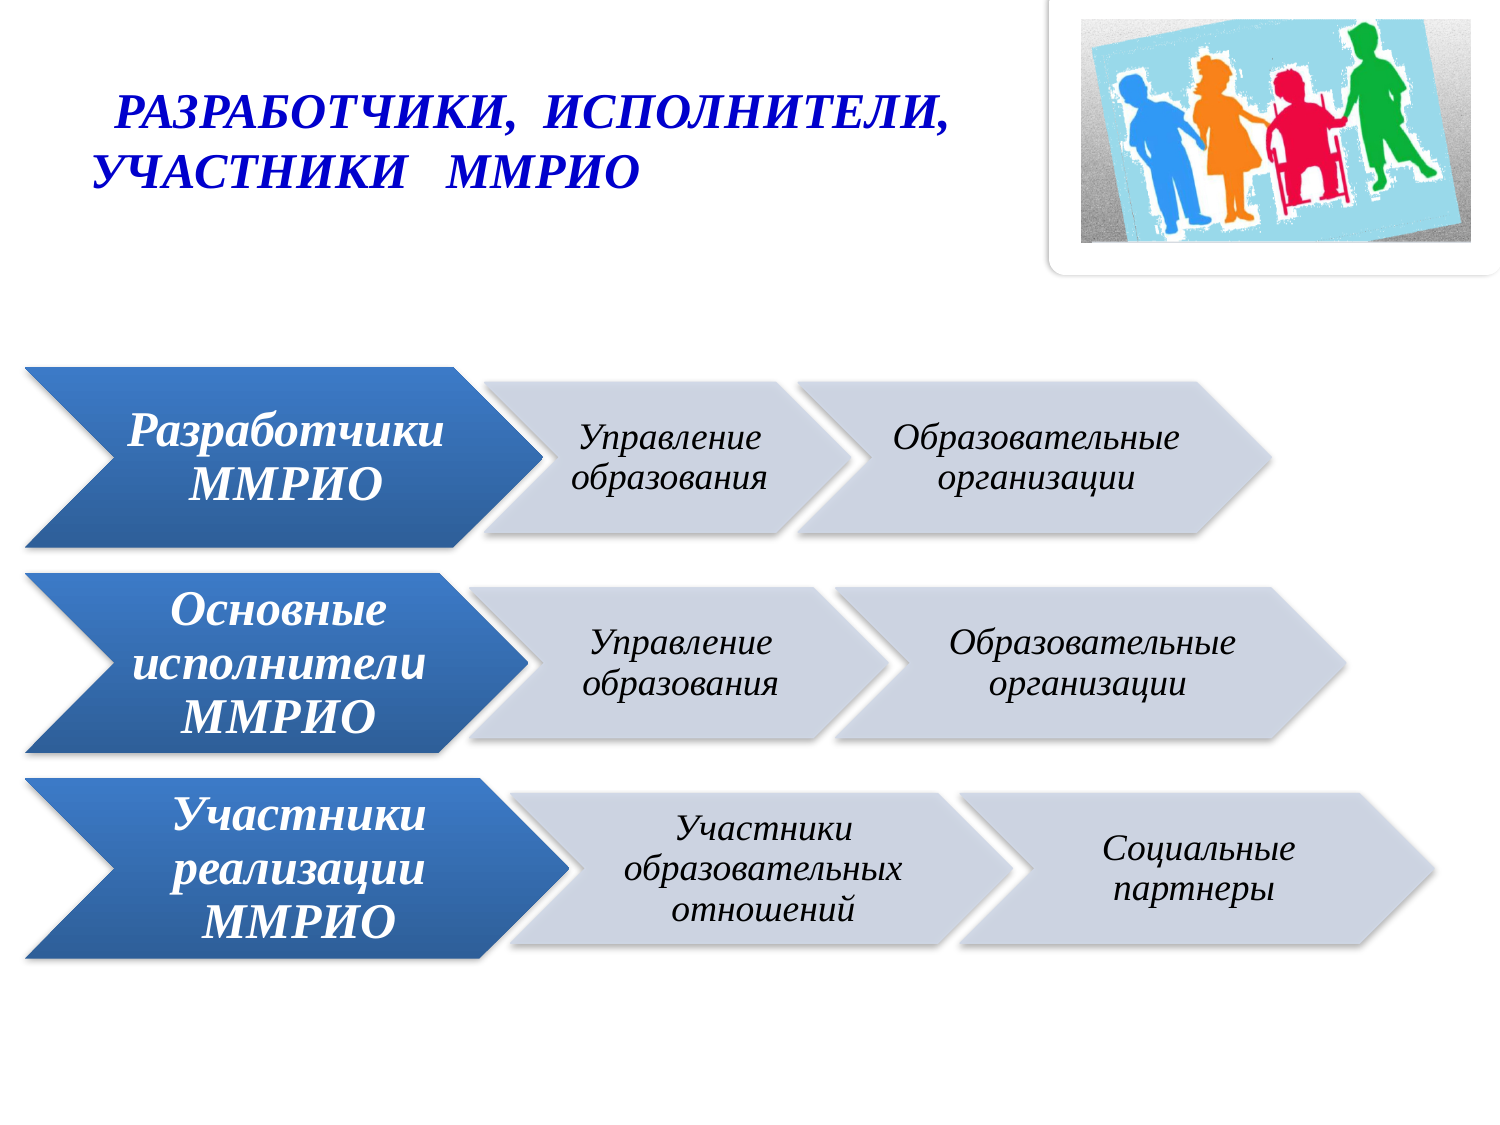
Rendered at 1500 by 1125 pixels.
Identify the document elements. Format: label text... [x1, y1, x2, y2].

picture [1080, 18, 1471, 244]
title РАЗРАБОТЧИКИ, ИСПОЛНИТЕЛИ, УЧАСТНИКИ ММРИО [75, 45, 1044, 233]
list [23, 314, 1436, 1012]
